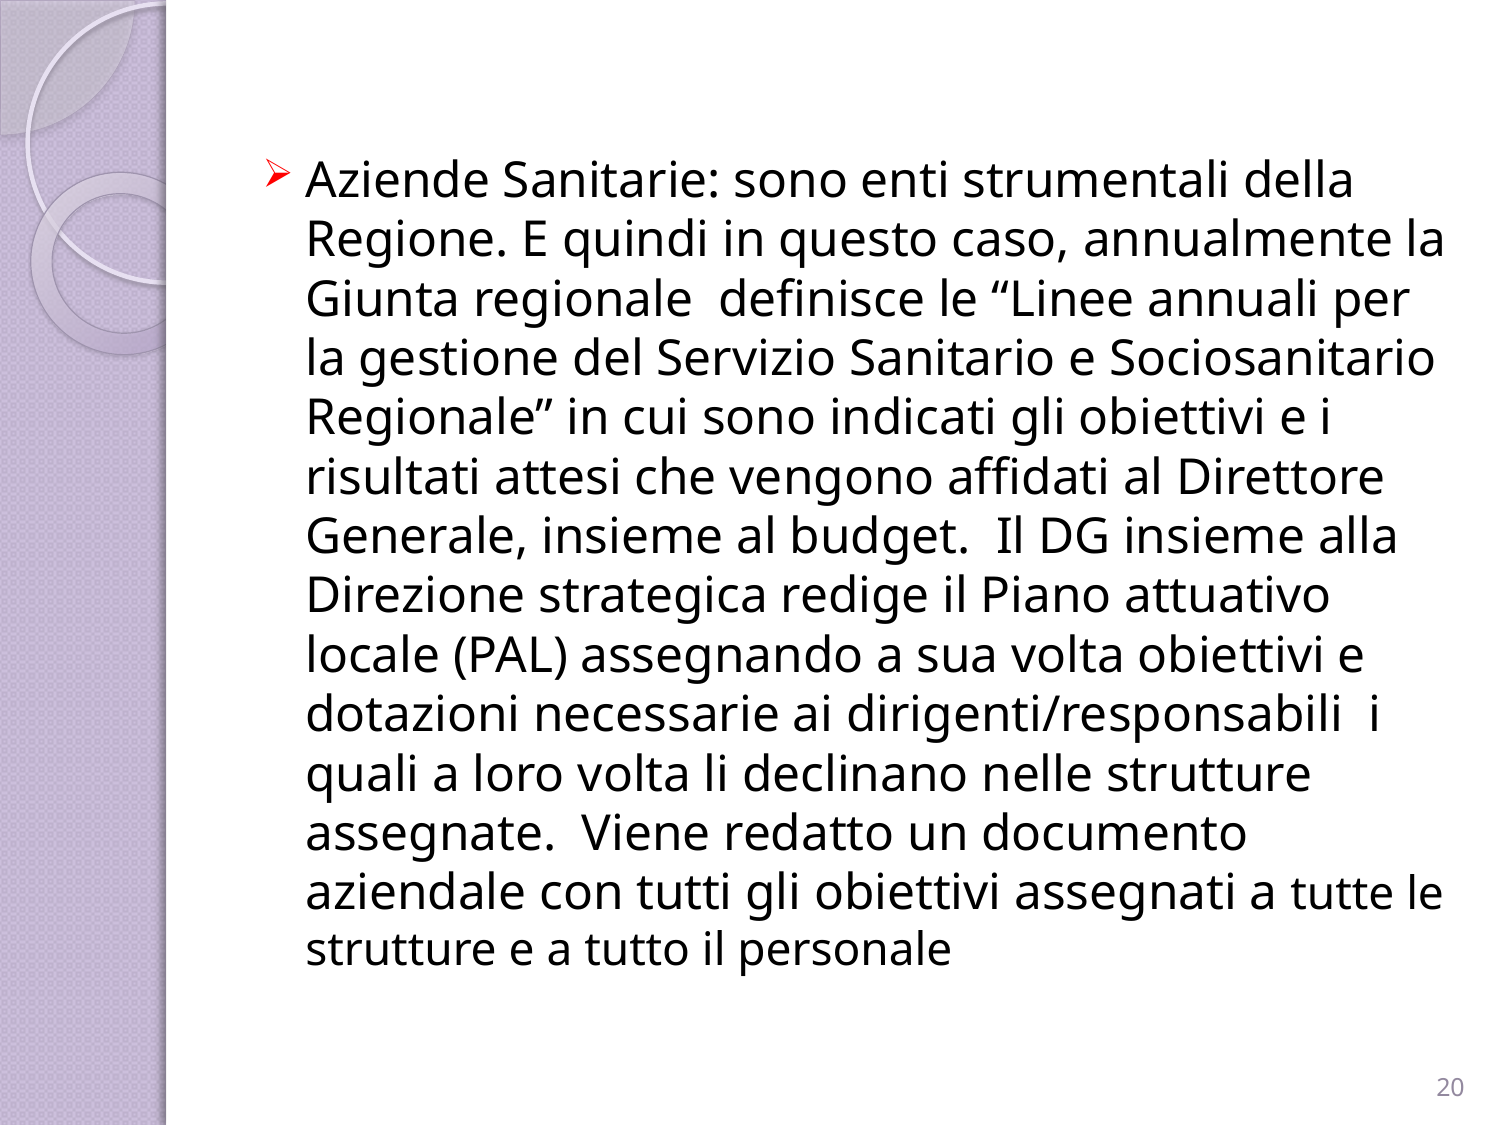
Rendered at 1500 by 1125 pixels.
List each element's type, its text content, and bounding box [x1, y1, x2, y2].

list Aziende Sanitarie: sono enti strumentali della Regione. E quindi in questo caso, annualmente la Giunta regionale definisce le “Linee annuali per la gestione del Servizio Sanitario e Sociosanitario Regionale” in cui sono indicati gli obiettivi e i risultati attesi che vengono affidati al Direttore Generale, insieme al budget. Il DG insieme alla Direzione strategica redige il Piano attuativo locale (PAL) assegnando a sua volta obiettivi e dotazioni necessarie ai dirigenti/responsabili i quali a loro volta li declinano nelle strutture assegnate. Viene redatto un documento aziendale con tutti gli obiettivi assegnati a tutte le strutture e a tutto il personale [235, 140, 1466, 1025]
slide_number 20 [1413, 1034, 1488, 1113]
